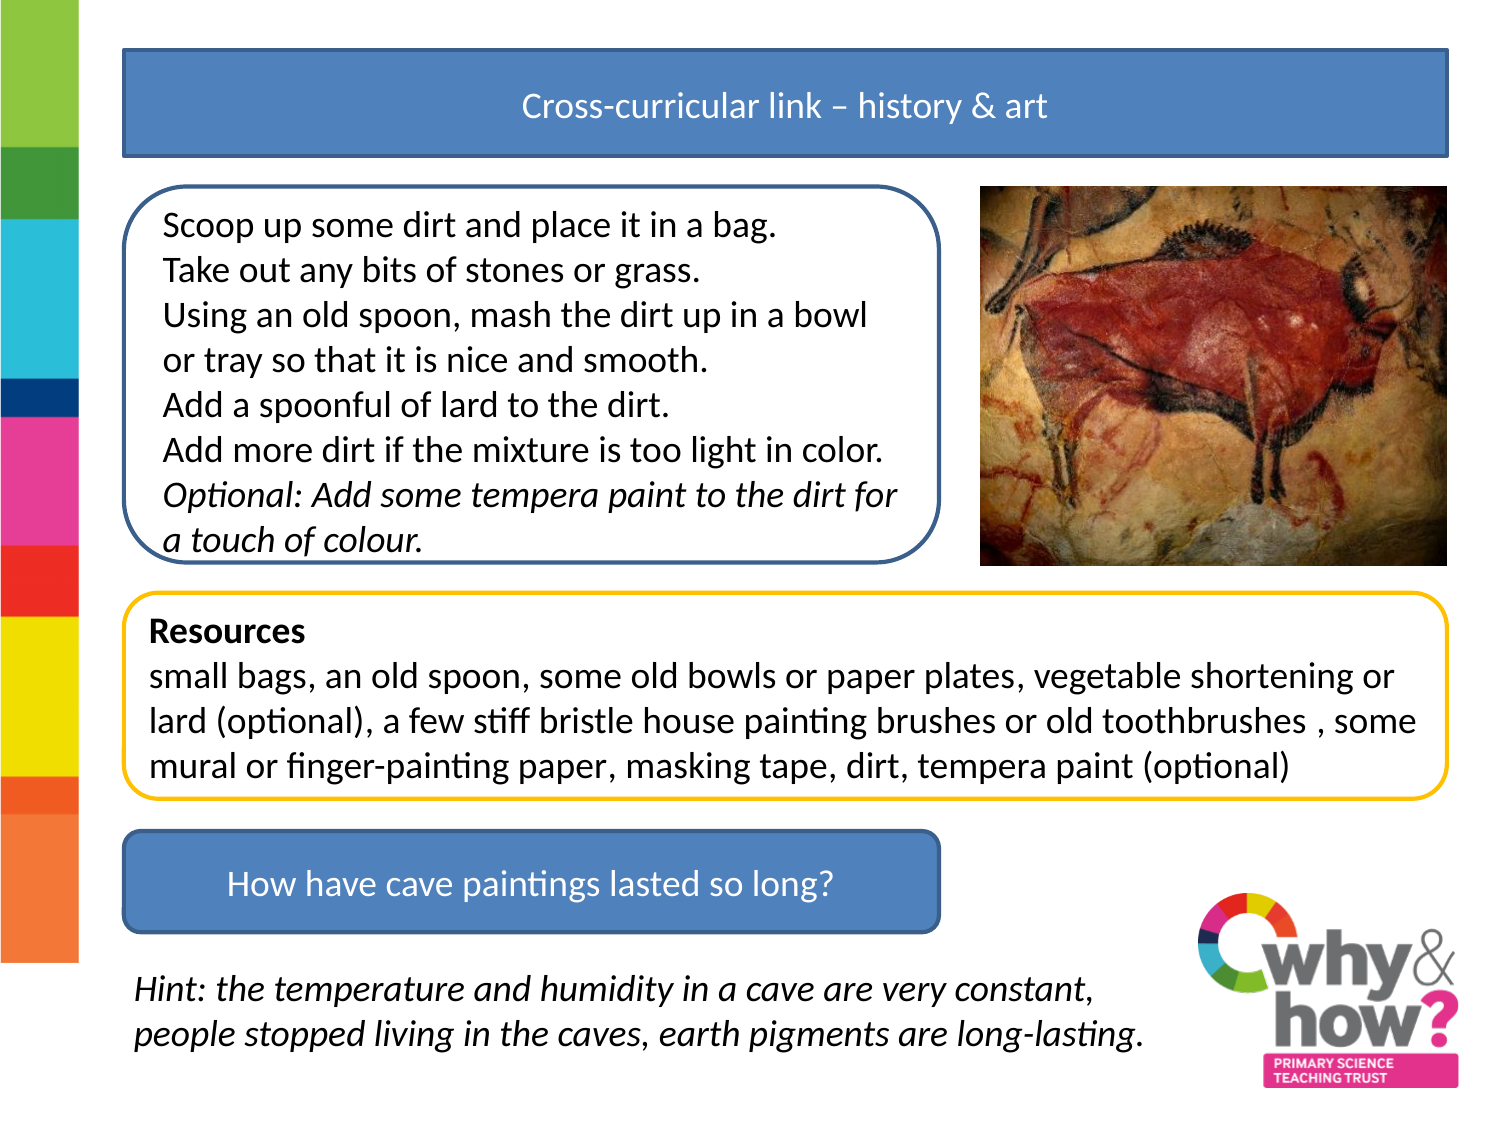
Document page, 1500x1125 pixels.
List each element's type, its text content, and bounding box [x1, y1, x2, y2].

text_box [156, 184, 907, 192]
text_box [121, 197, 147, 552]
text_box How have cave paintings lasted so long? [121, 828, 942, 935]
text_box [915, 197, 942, 552]
text_box Hint: the temperature and humidity in a cave are very constant, people stopped living in the caves, earth pigments are long-lasting. [119, 957, 1247, 1062]
picture [980, 186, 1448, 566]
picture [1198, 893, 1459, 1088]
picture [1, 0, 78, 962]
text_box Scoop up some dirt and place it in a bag. Take out any bits of stones or grass. Using an old spoon, mash the dirt up in a bowl or tray so that it is nice and smooth. Add a spoonful of lard to the dirt. Add more dirt if the mixture is too light in color. Optional: Add some tempera paint to the dirt for a touch of colour. [147, 192, 915, 568]
text_box Resources small bags, an old spoon, some old bowls or paper plates, vegetable shortening or lard (optional), a few stiff bristle house painting brushes or old toothbrushes , some mural or finger-painting paper, masking tape, dirt, tempera paint (optional) [121, 590, 1449, 801]
text_box Cross-curricular link – history & art [122, 48, 1449, 158]
